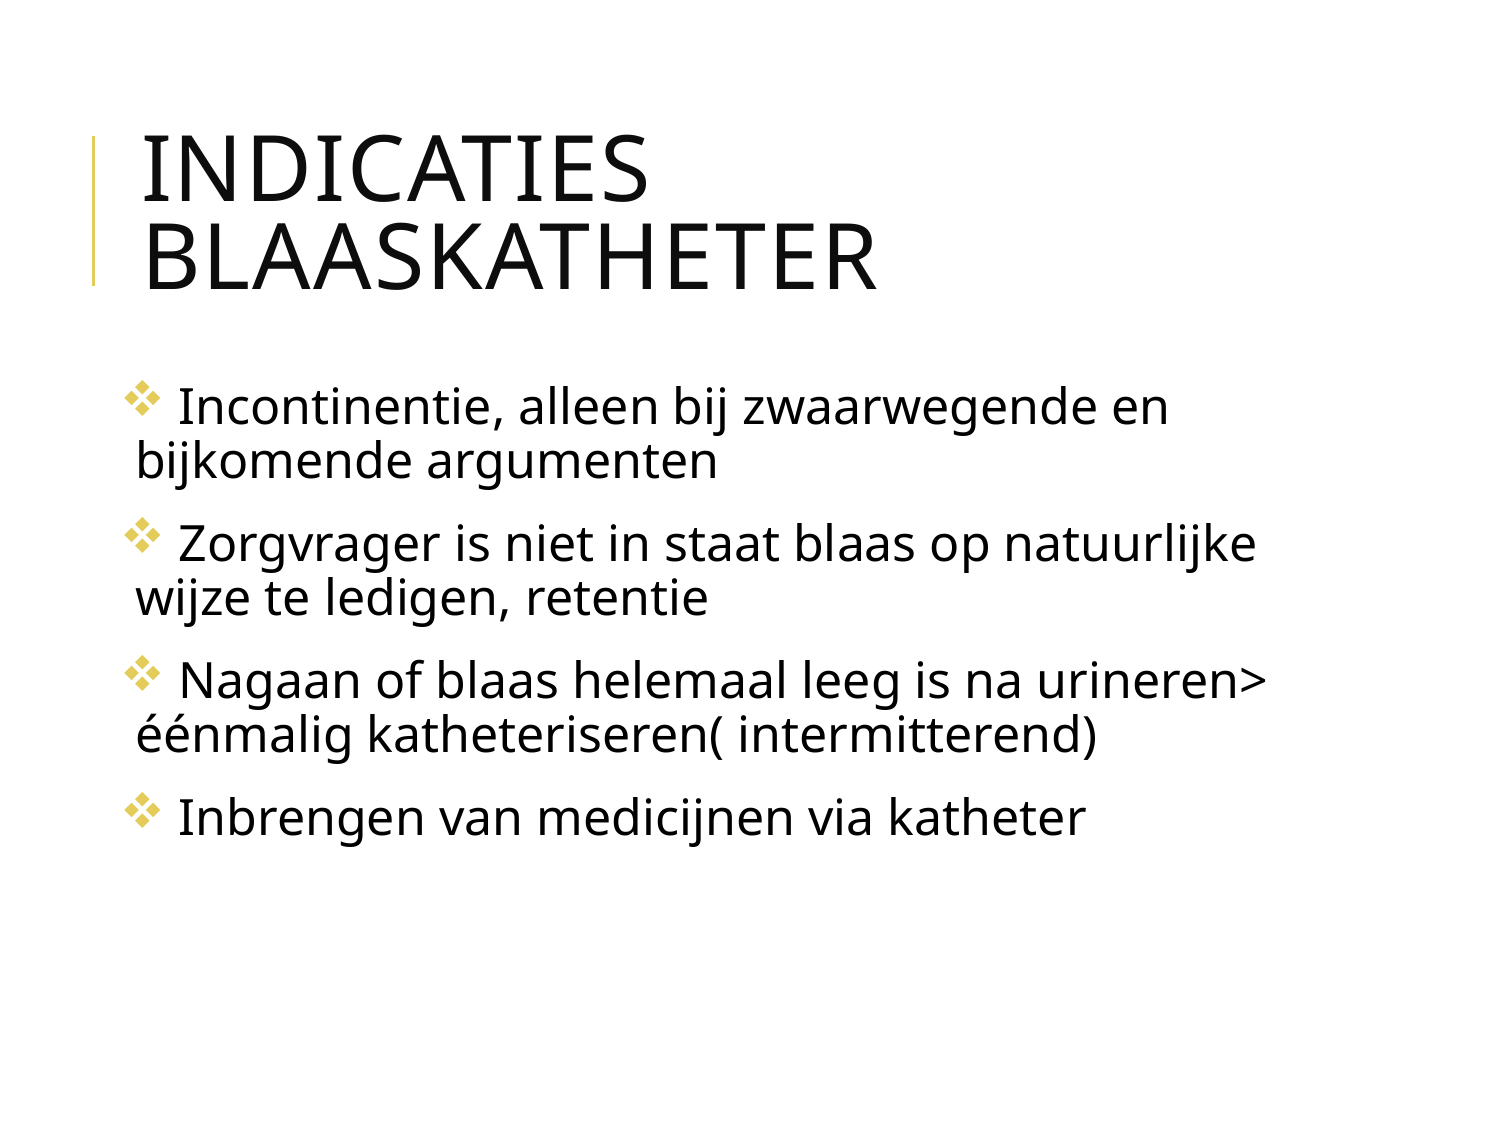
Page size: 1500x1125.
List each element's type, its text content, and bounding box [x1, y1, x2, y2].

list Incontinentie, alleen bij zwaarwegende en bijkomende argumenten Zorgvrager is niet in staat blaas op natuurlijke wijze te ledigen, retentie Nagaan of blaas helemaal leeg is na urineren> éénmalig katheteriseren( intermitterend) Inbrengen van medicijnen via katheter [112, 373, 1388, 1000]
title Indicaties blaaskatheter [126, 96, 1322, 342]
